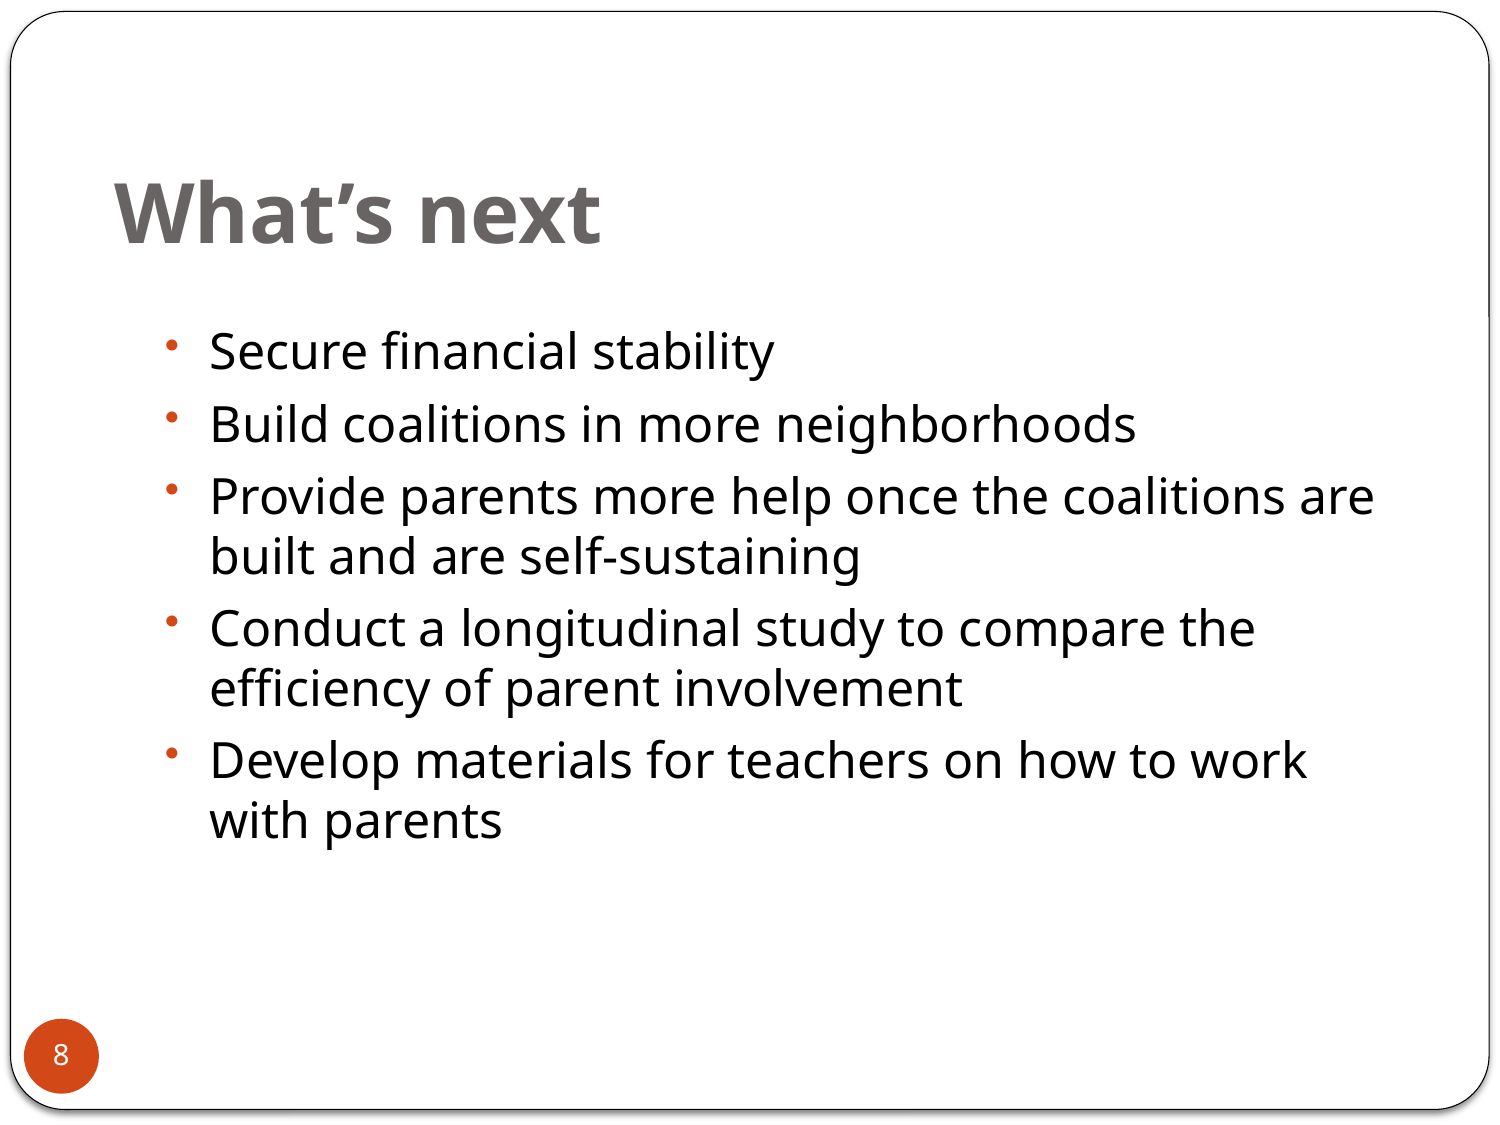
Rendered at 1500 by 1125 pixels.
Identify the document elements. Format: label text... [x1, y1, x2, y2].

list Secure financial stability Build coalitions in more neighborhoods Provide parents more help once the coalitions are built and are self-sustaining Conduct a longitudinal study to compare the efficiency of parent involvement Develop materials for teachers on how to work with parents [150, 312, 1425, 1063]
slide_number 8 [23, 1018, 99, 1094]
title What’s next [99, 87, 1288, 275]
